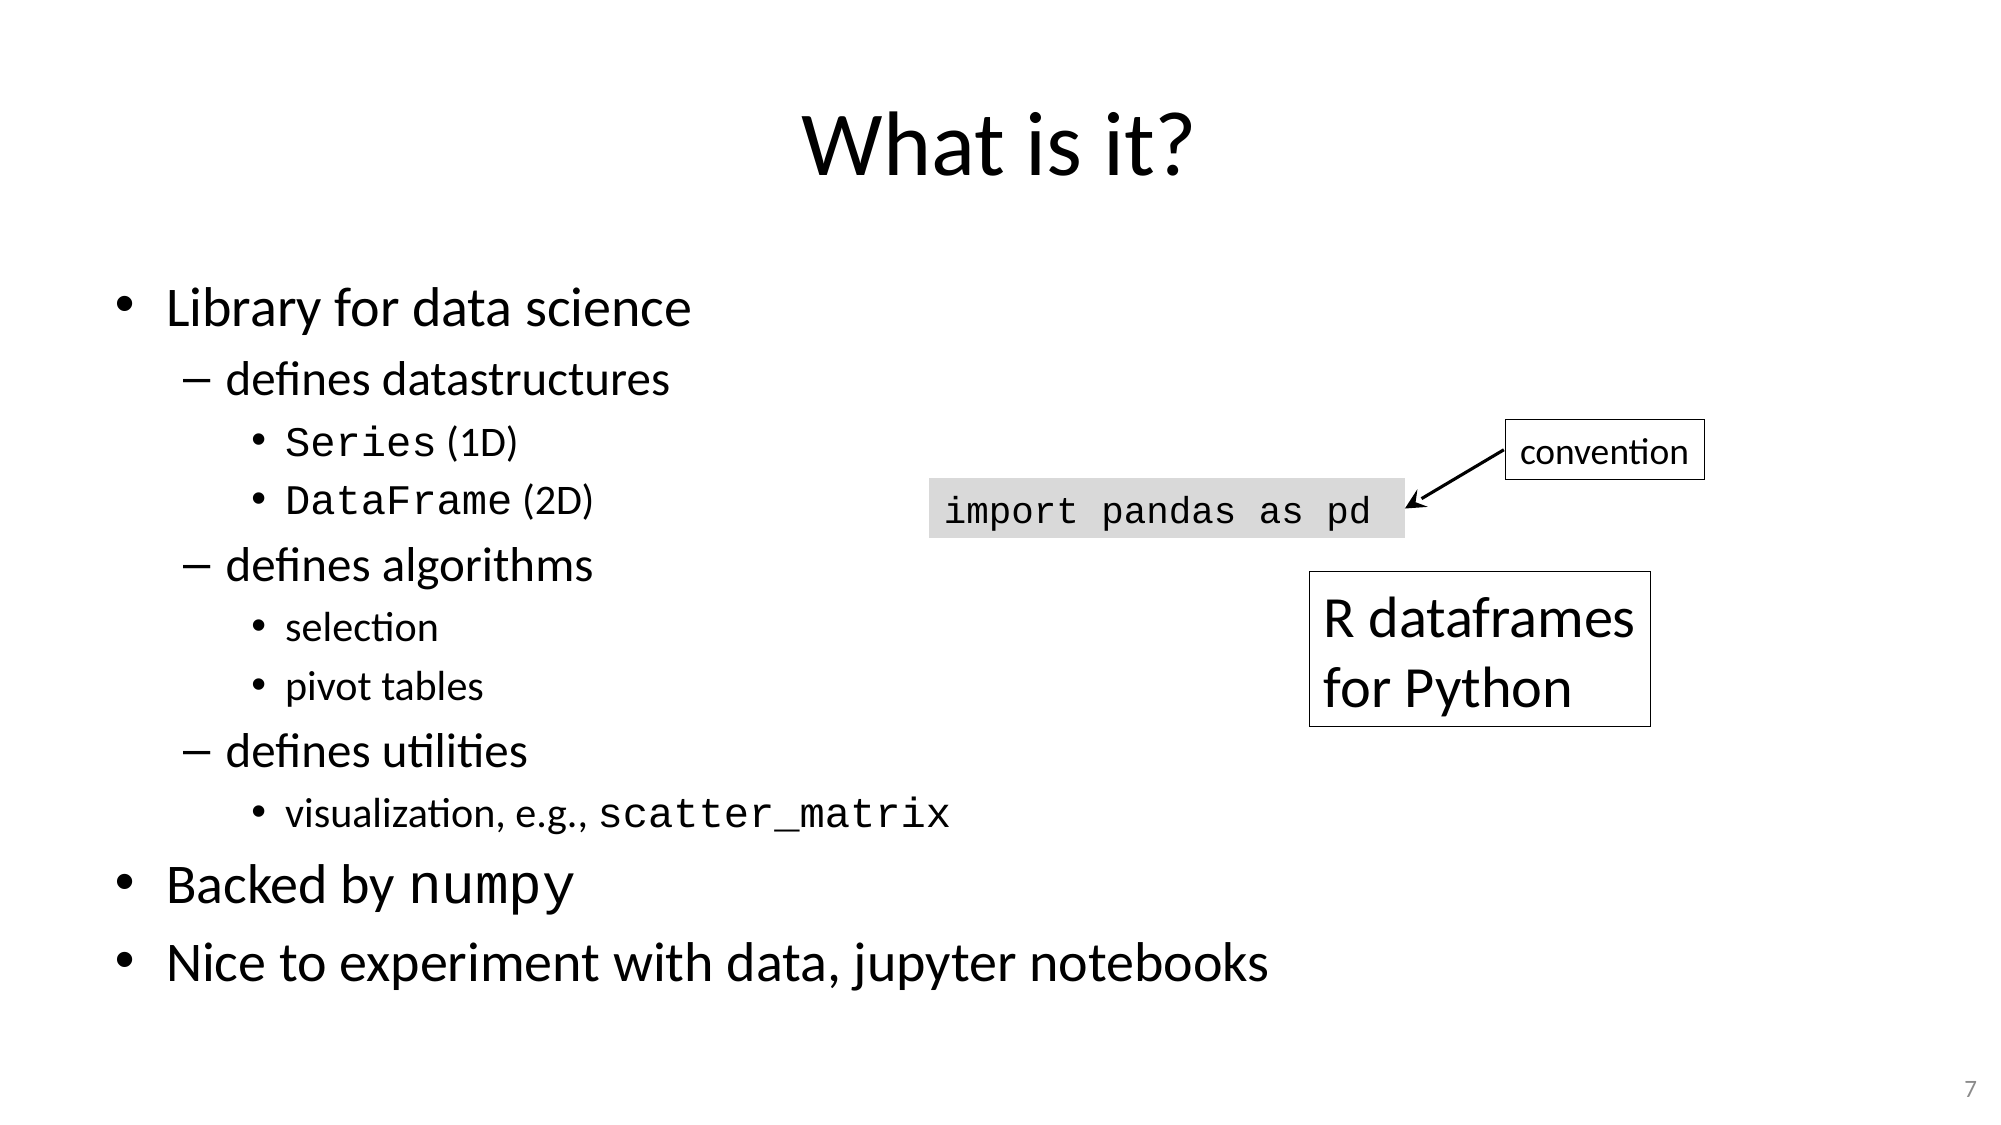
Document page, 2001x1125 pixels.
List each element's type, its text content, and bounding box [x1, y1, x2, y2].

title What is it? [99, 45, 1900, 233]
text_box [928, 419, 1706, 540]
slide_number 7 [1525, 1057, 1993, 1118]
list Library for data science defines datastructures Series (1D) DataFrame (2D) defines algorithms selection pivot tables defines utilities visualization, e.g., scatter_matrix Backed by numpy Nice to experiment with data, jupyter notebooks [99, 262, 1900, 1005]
text_box R dataframes for Python [1309, 571, 1651, 727]
